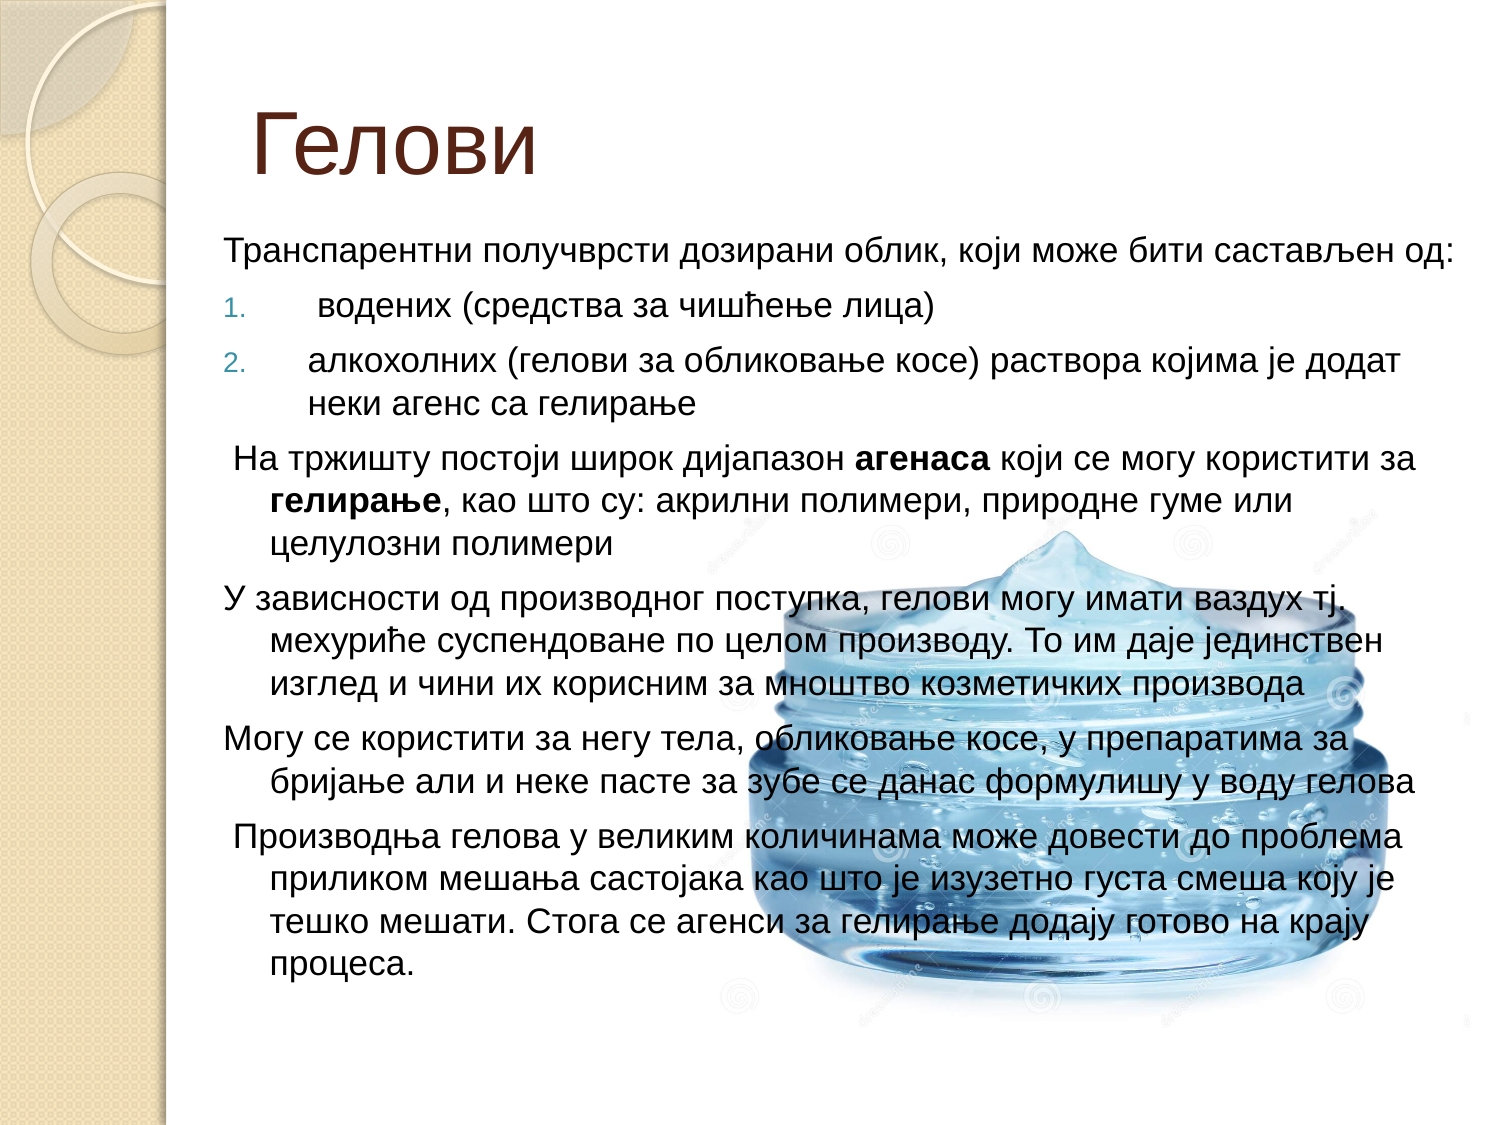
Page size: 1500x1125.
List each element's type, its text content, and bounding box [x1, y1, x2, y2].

title Гелови [235, 45, 1466, 219]
picture [664, 455, 1471, 1036]
list Транспарентни получврсти дозирани облик, који може бити састављен од: водених (средства за чишћење лица) алкохолних (гелови за обликовање косе) раствора којима је додат неки агенс са гелирање На тржишту постоји широк дијапазон агенаса који се могу користити за гелирање, као што су: акрилни полимери, природне гуме или целулозни полимери У зависности од производног поступка, гелови могу имати ваздух тј. мехуриће суспендоване по целом производу. То им даје јединствен изглед и чини их корисним за мноштво козметичких производа Могу се користити за негу тела, обликовање косе, у препаратима за бријање али и неке пасте за зубе се данас формулишу у воду гелова Производња гелова у великим количинама може довести до проблема приликом мешања састојака као што је изузетно густа смеша коју је тешко мешати. Стога се агенси за гелирање додају готово на крају процеса. [194, 219, 1471, 1059]
